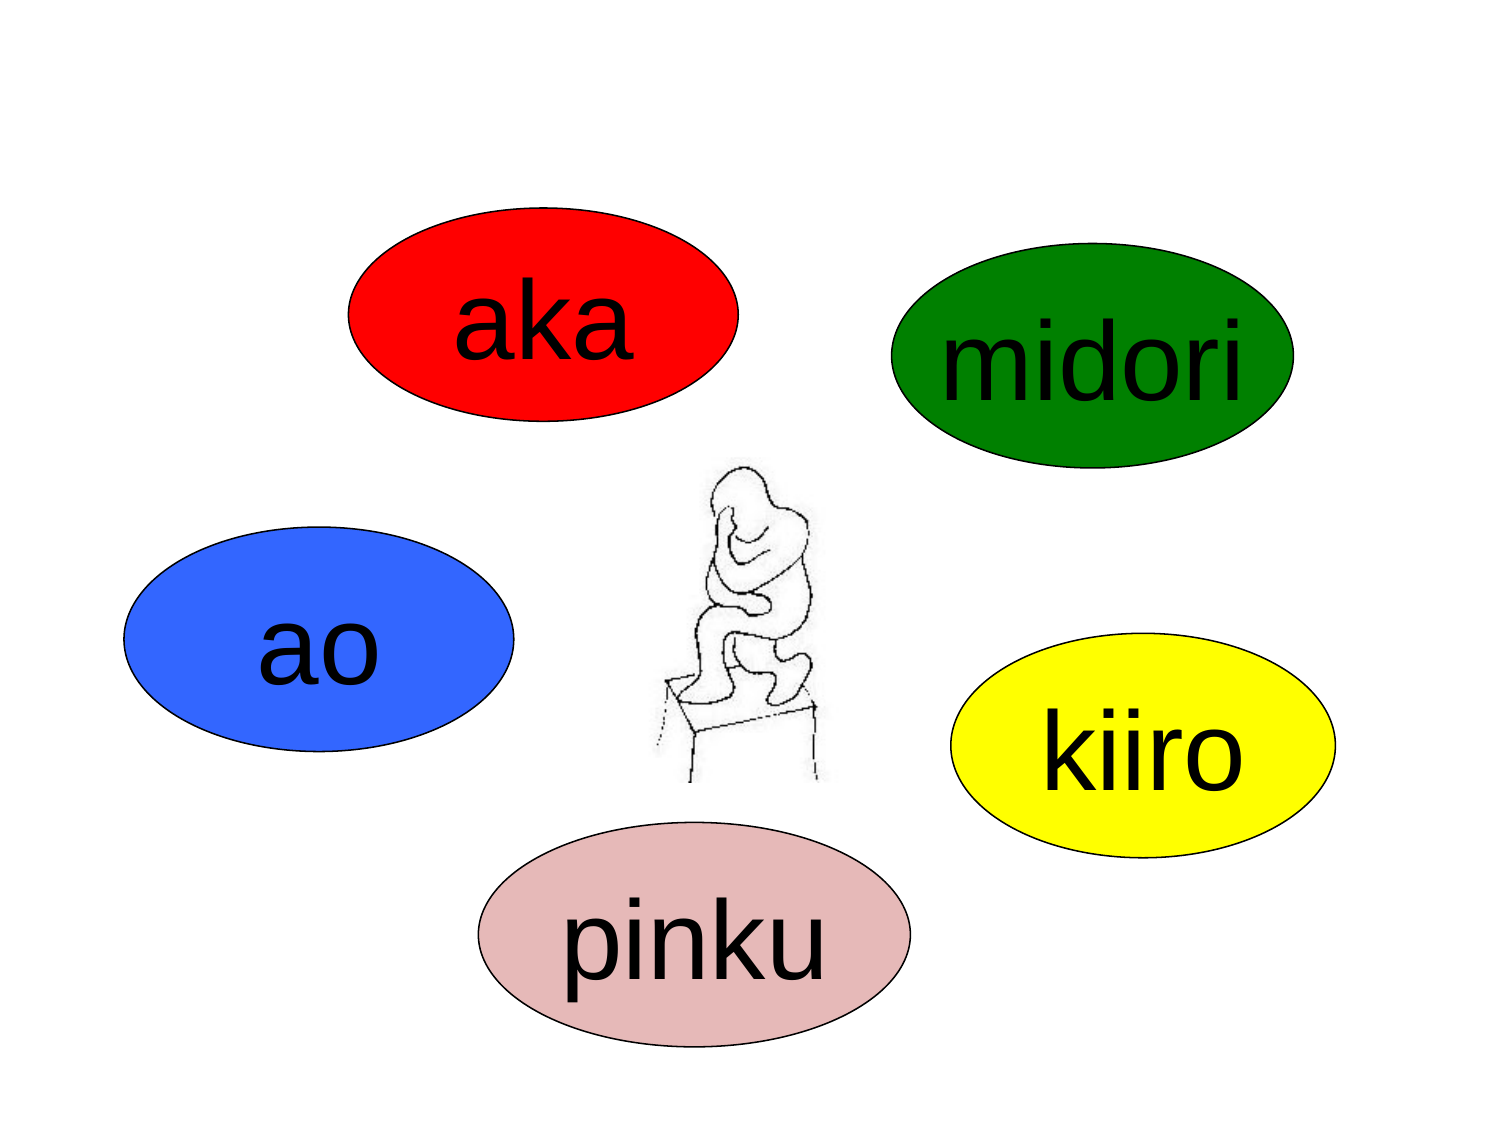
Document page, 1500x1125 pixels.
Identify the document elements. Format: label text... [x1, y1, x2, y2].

text_box pinku [478, 822, 911, 1047]
text_box kiiro [950, 633, 1336, 858]
text_box aka [348, 207, 739, 422]
text_box ao [123, 527, 514, 752]
picture [643, 455, 854, 783]
text_box midori [891, 243, 1294, 468]
